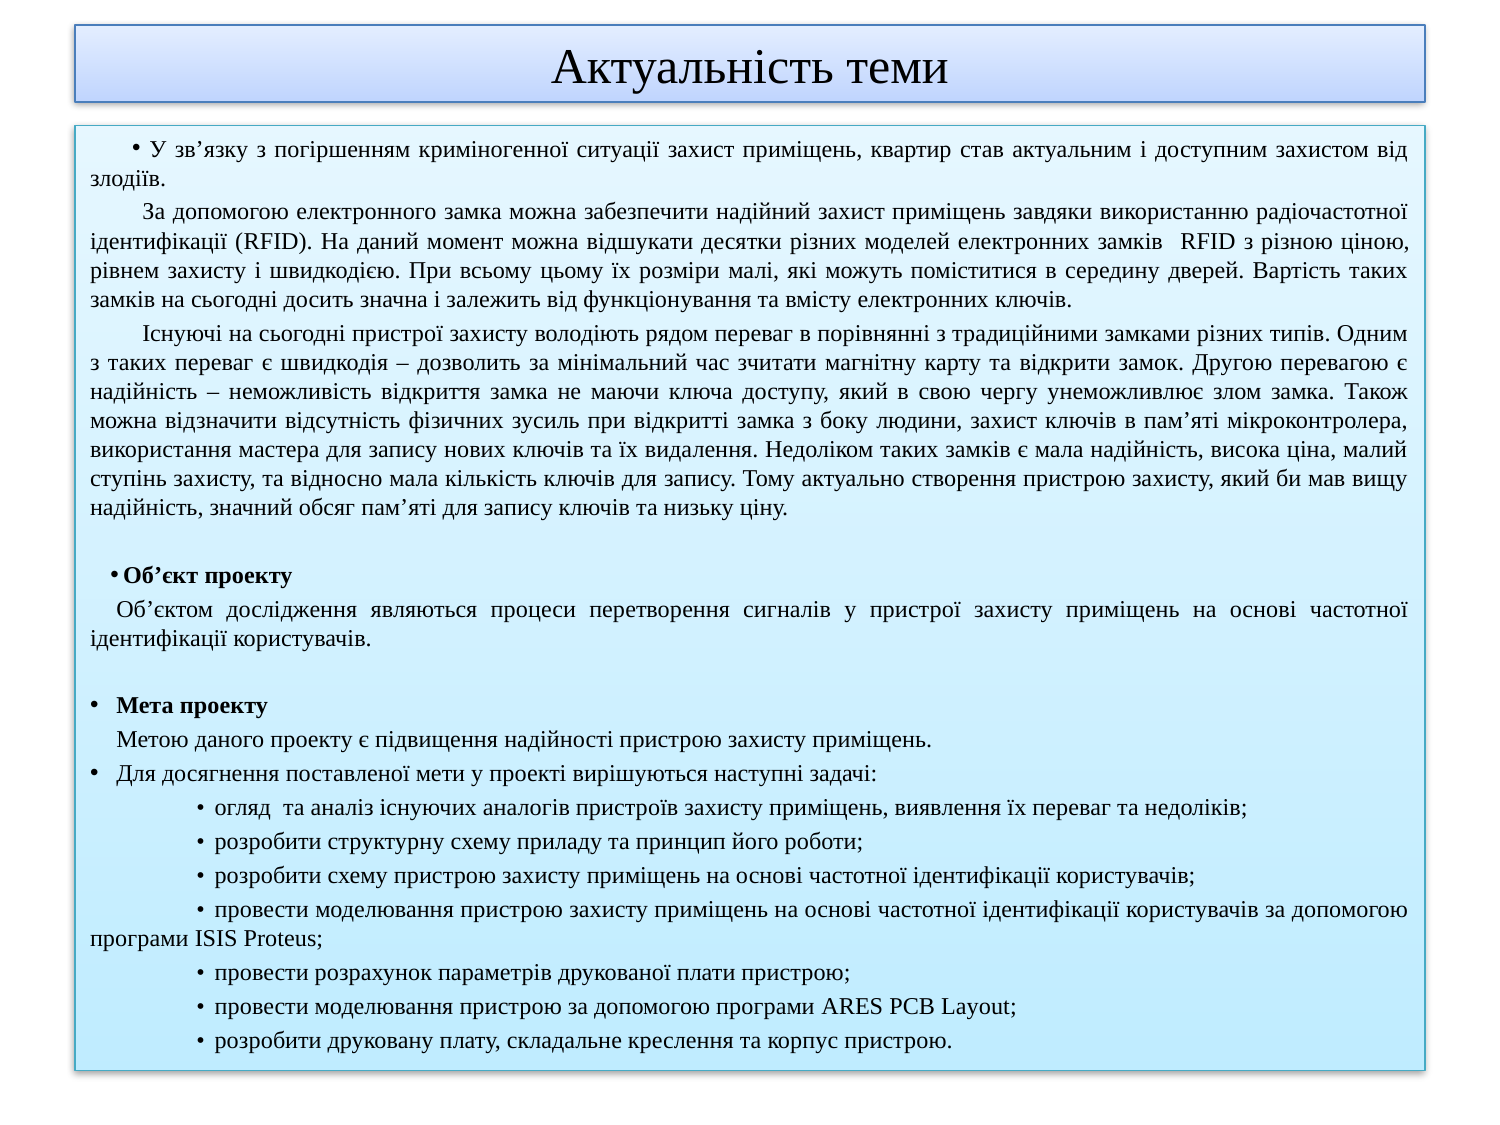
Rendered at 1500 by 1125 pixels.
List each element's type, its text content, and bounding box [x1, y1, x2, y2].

list У зв’язку з погіршенням криміногенної ситуації захист приміщень, квартир став актуальним і доступним захистом від злодіїв. За допомогою електронного замка можна забезпечити надійний захист приміщень завдяки використанню радіочастотної ідентифікації (RFID). На даний момент можна відшукати десятки різних моделей електронних замків RFID з різною ціною, рівнем захисту і швидкодією. При всьому цьому їх розміри малі, які можуть поміститися в середину дверей. Вартість таких замків на сьогодні досить значна і залежить від функціонування та вмісту електронних ключів. Існуючі на сьогодні пристрої захисту володіють рядом переваг в порівнянні з традиційними замками різних типів. Одним з таких переваг є швидкодія – дозволить за мінімальний час зчитати магнітну карту та відкрити замок. Другою перевагою є надійність – неможливість відкриття замка не маючи ключа доступу, який в свою чергу унеможливлює злом замка. Також можна відзначити відсутність фізичних зусиль при відкритті замка з боку людини, захист ключів в пам’яті мікроконтролера, використання мастера для запису нових ключів та їх видалення. Недоліком таких замків є мала надійність, висока ціна, малий ступінь захисту, та відносно мала кількість ключів для запису. Тому актуально створення пристрою захисту, який би мав вищу надійність, значний обсяг пам’яті для запису ключів та низьку ціну. Об’єкт проекту Об’єктом дослідження являються процеси перетворення сигналів у пристрої захисту приміщень на основі частотної ідентифікації користувачів. Мета проекту Метою даного проекту є підвищення надійності пристрою захисту приміщень. Для досягнення поставленої мети у проекті вирішуються наступні задачі: • огляд та аналіз існуючих аналогів пристроїв захисту приміщень, виявлення їх переваг та недоліків; • розробити структурну схему приладу та принцип його роботи; • розробити схему пристрою захисту приміщень на основі частотної ідентифікації користувачів; • провести моделювання пристрою захисту приміщень на основі частотної ідентифікації користувачів за допомогою програми ISIS Proteus; • провести розрахунок параметрів друкованої плати пристрою; • провести моделювання пристрою за допомогою програми ARES PCB Layout; • розробити друковану плату, складальне креслення та корпус пристрою. [74, 125, 1426, 1071]
title Актуальність теми [74, 24, 1426, 103]
